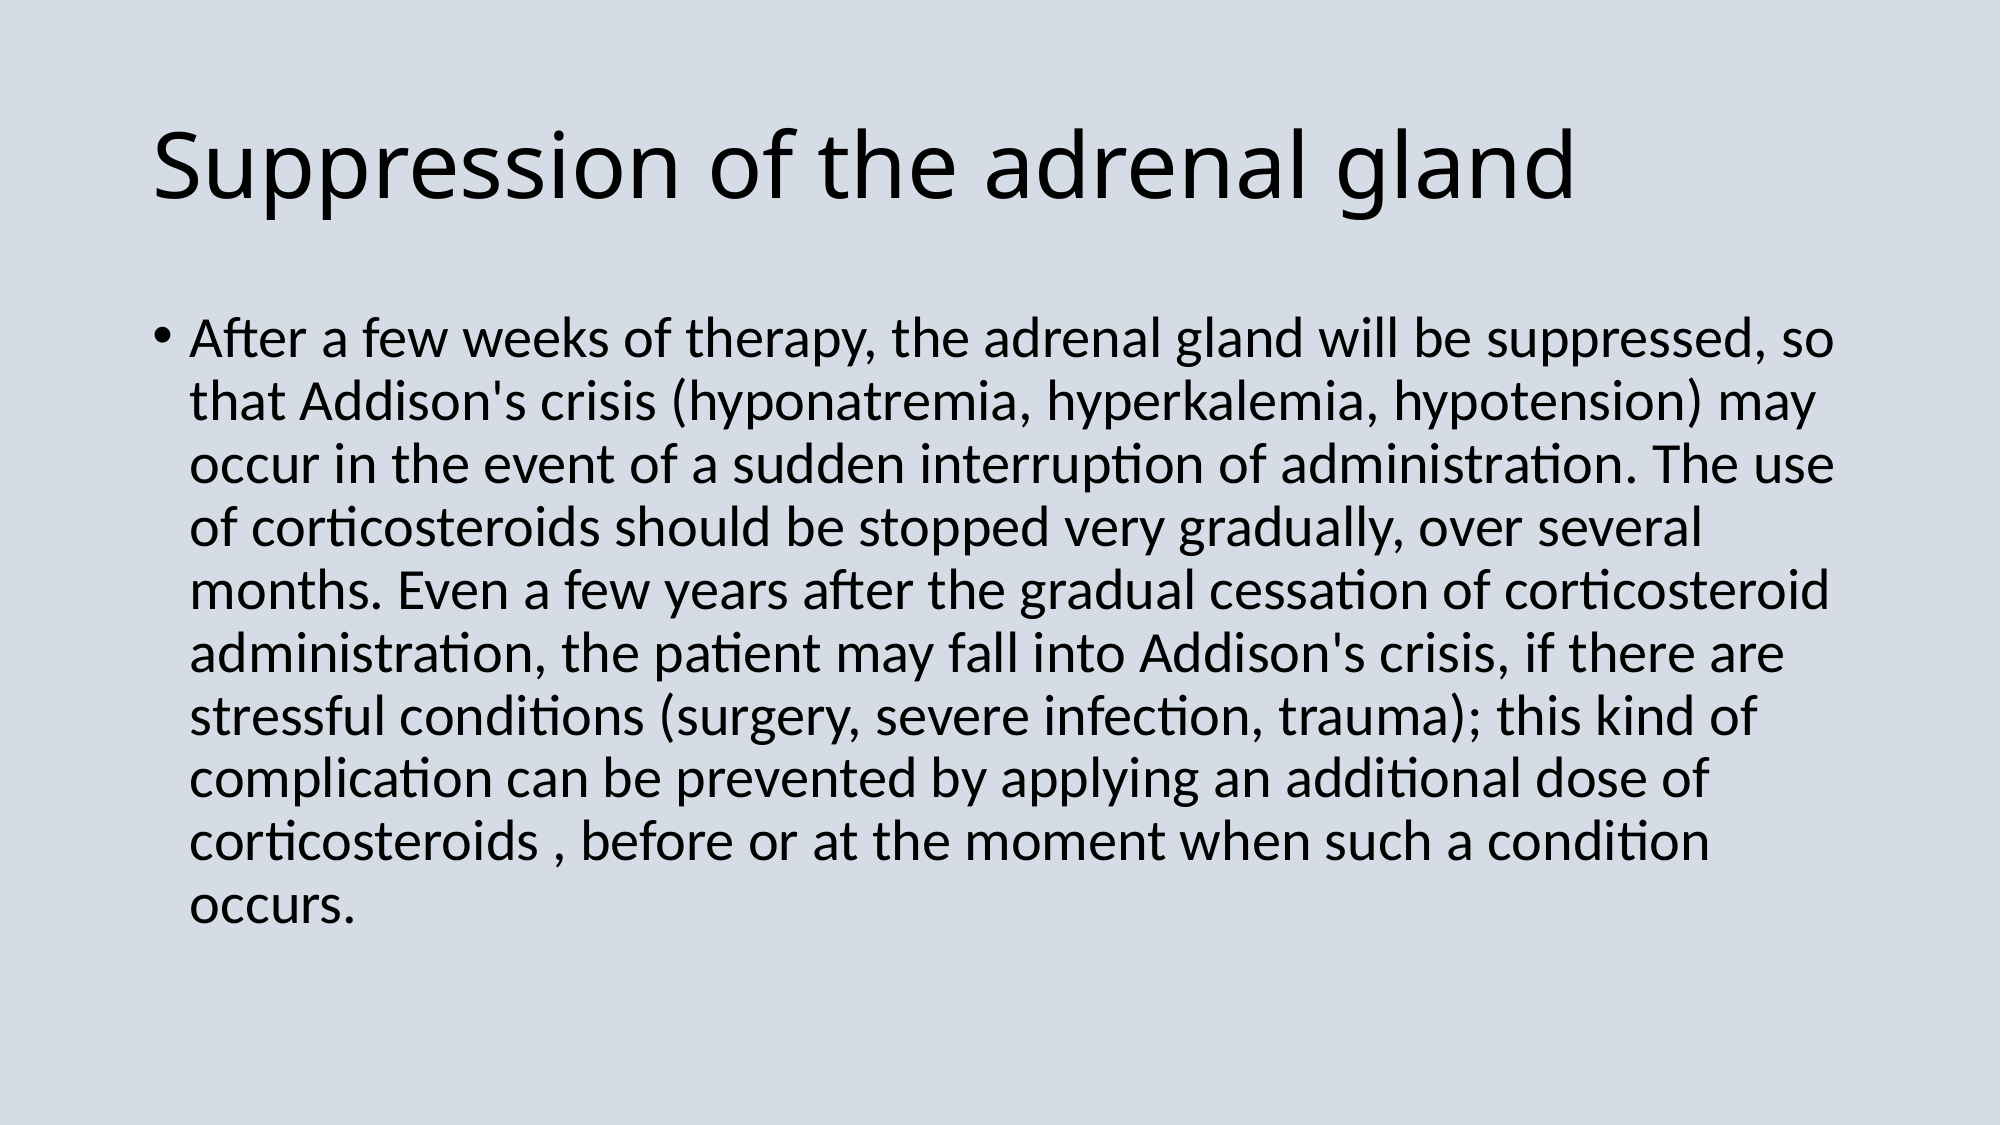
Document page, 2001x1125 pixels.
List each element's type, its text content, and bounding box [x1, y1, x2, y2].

list After a few weeks of therapy, the adrenal gland will be suppressed, so that Addison's crisis (hyponatremia, hyperkalemia, hypotension) may occur in the event of a sudden interruption of administration. The use of corticosteroids should be stopped very gradually, over several months. Even a few years after the gradual cessation of corticosteroid administration, the patient may fall into Addison's crisis, if there are stressful conditions (surgery, severe infection, trauma); this kind of complication can be prevented by applying an additional dose of corticosteroids , before or at the moment when such a condition occurs. [137, 299, 1863, 1014]
title Suppression of the adrenal gland [137, 59, 1863, 278]
